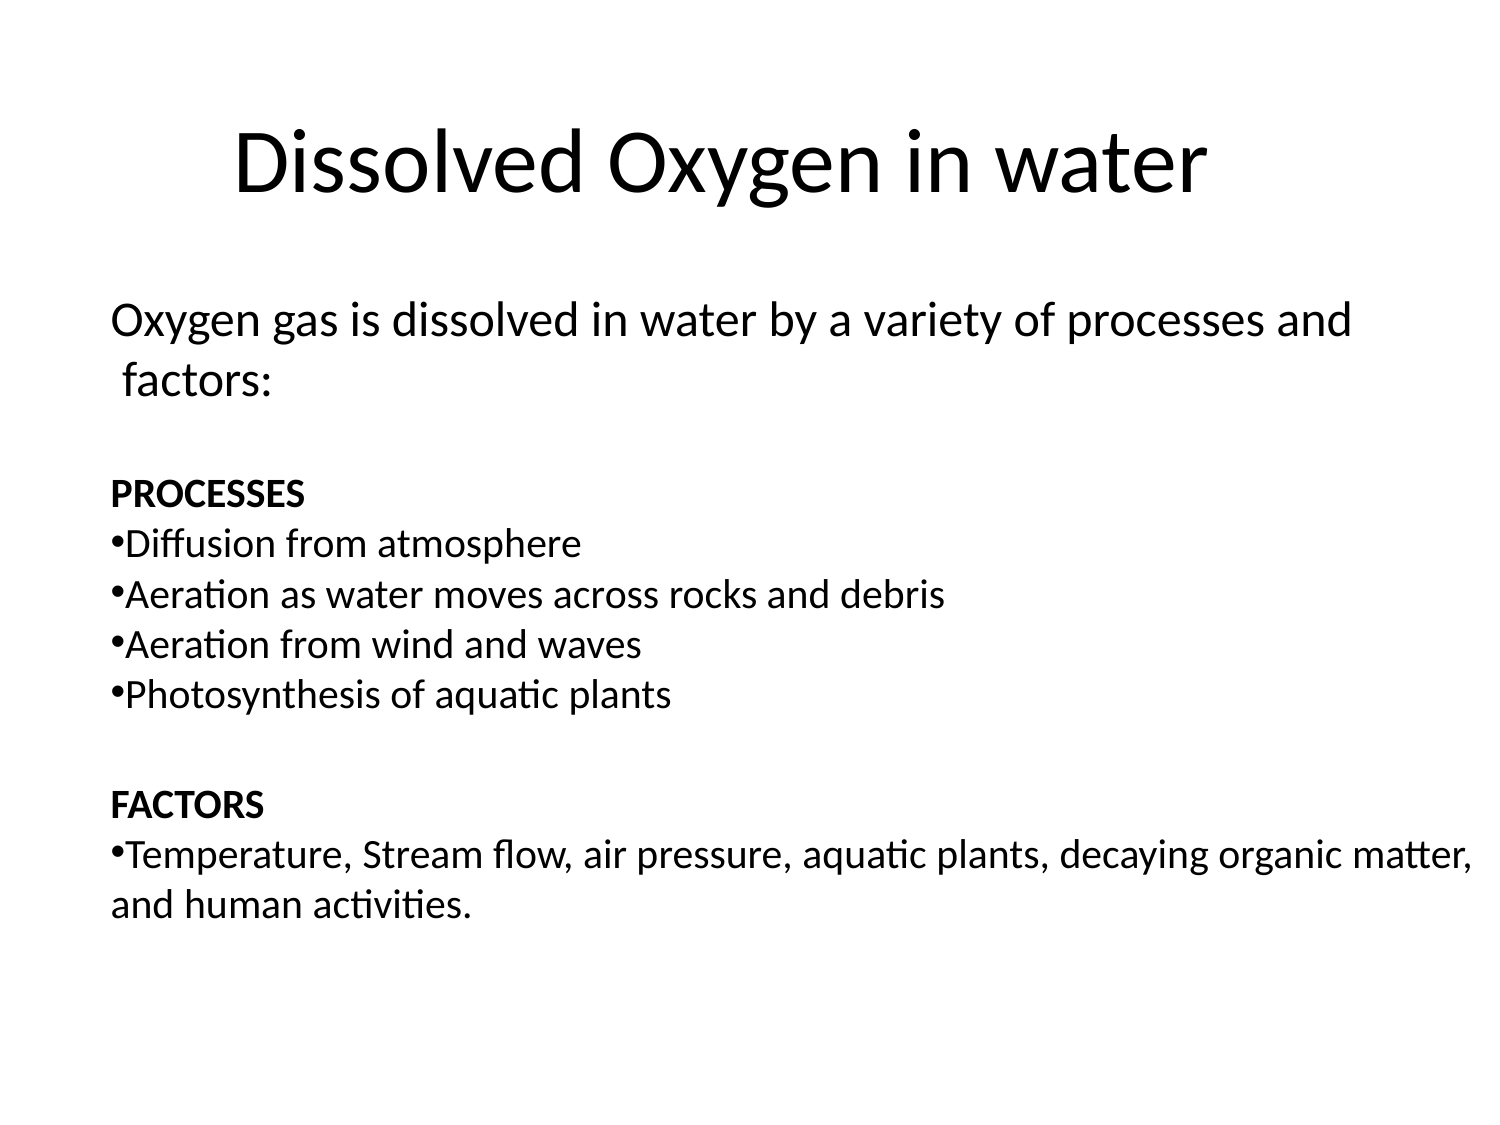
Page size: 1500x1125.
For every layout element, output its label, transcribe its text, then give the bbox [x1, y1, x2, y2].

text_box Dissolved Oxygen in water [46, 93, 1397, 282]
text_box Oxygen gas is dissolved in water by a variety of processes and factors: PROCESSES Diffusion from atmosphere Aeration as water moves across rocks and debris Aeration from wind and waves Photosynthesis of aquatic plants FACTORS Temperature, Stream flow, air pressure, aquatic plants, decaying organic matter, and human activities. [95, 278, 1489, 1054]
